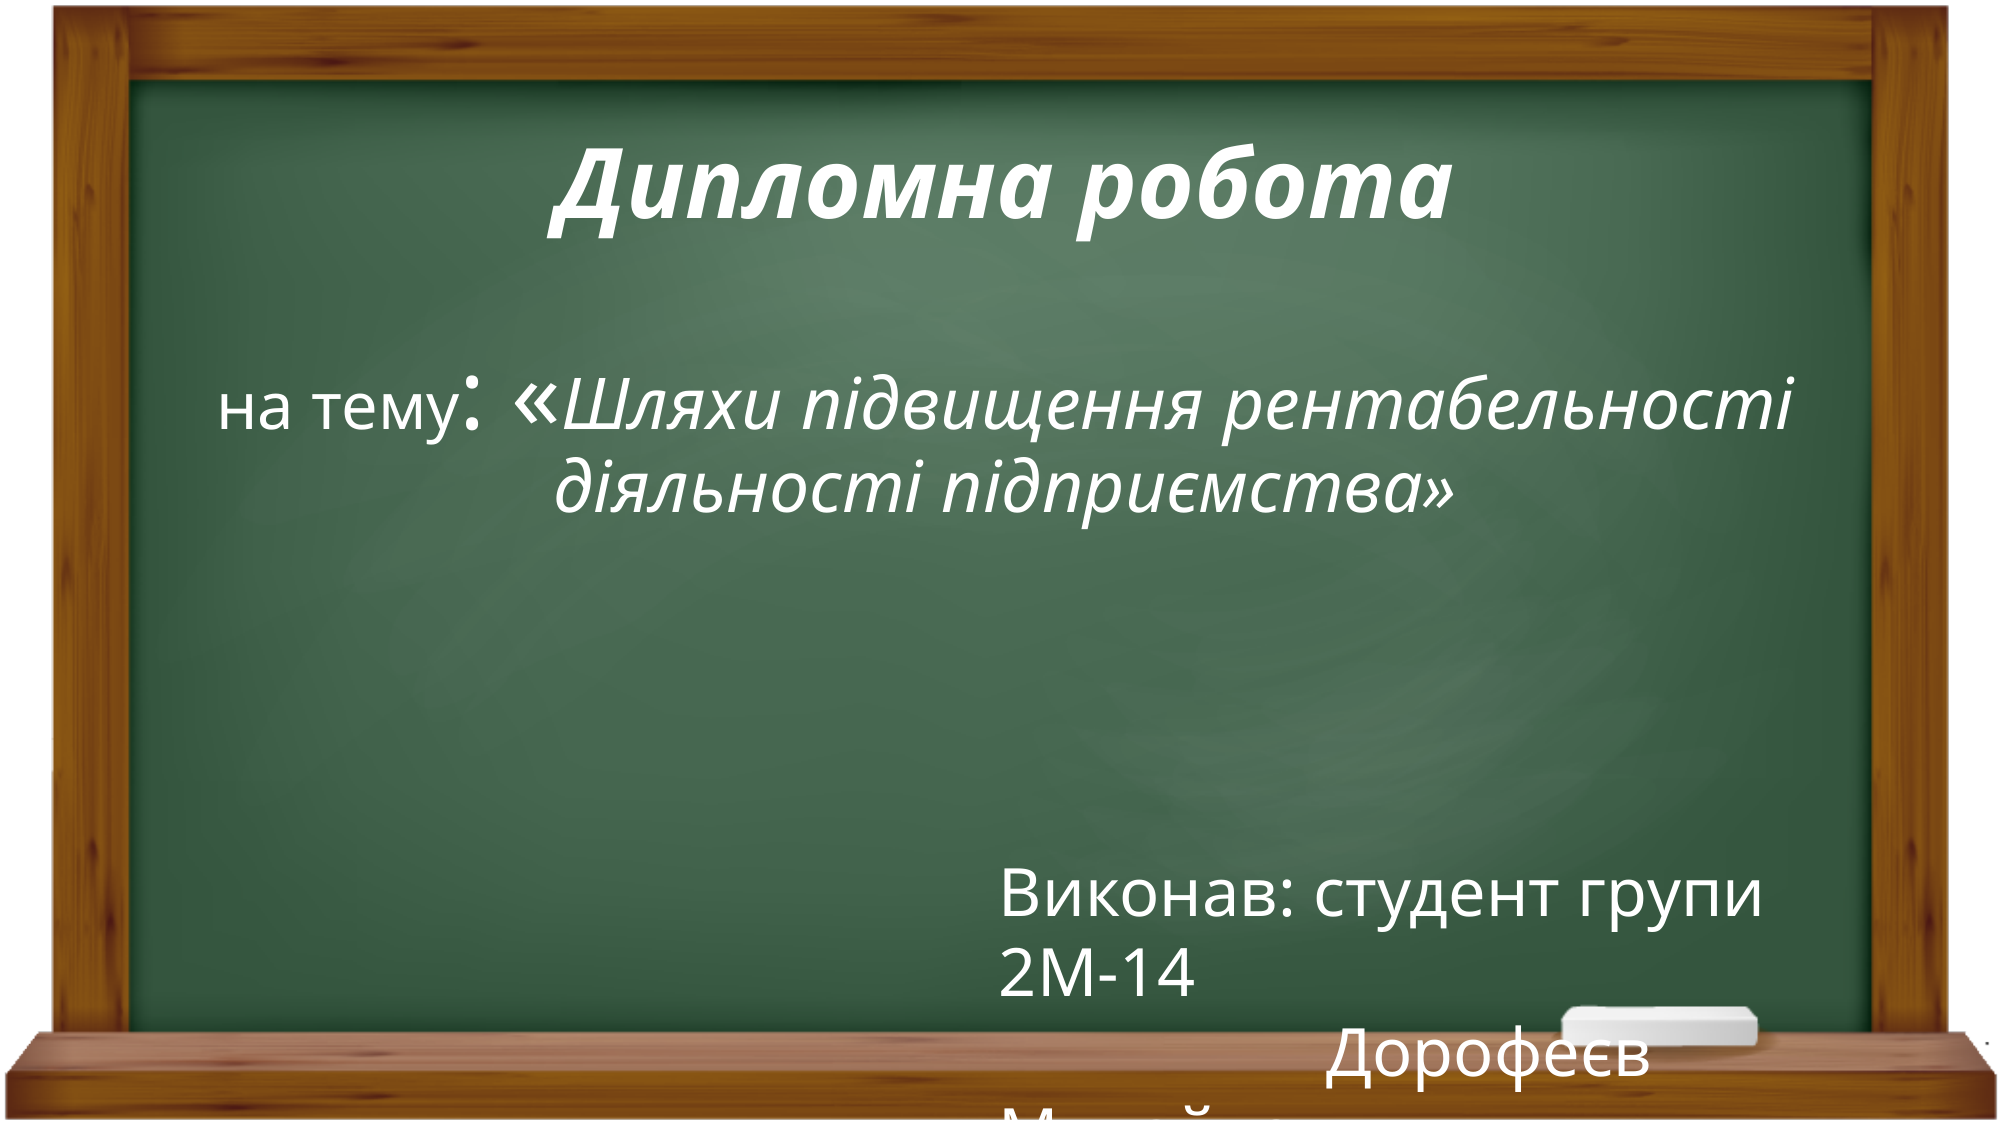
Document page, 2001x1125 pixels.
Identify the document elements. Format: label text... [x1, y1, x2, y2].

text_box Виконав: студент групи 2М-14 Дорофеєв Михайло [984, 842, 1868, 1125]
title Дипломна робота на тему: «Шляхи підвищення рентабельності діяльності підприємства» [143, 127, 1868, 765]
picture [0, 0, 2001, 1125]
